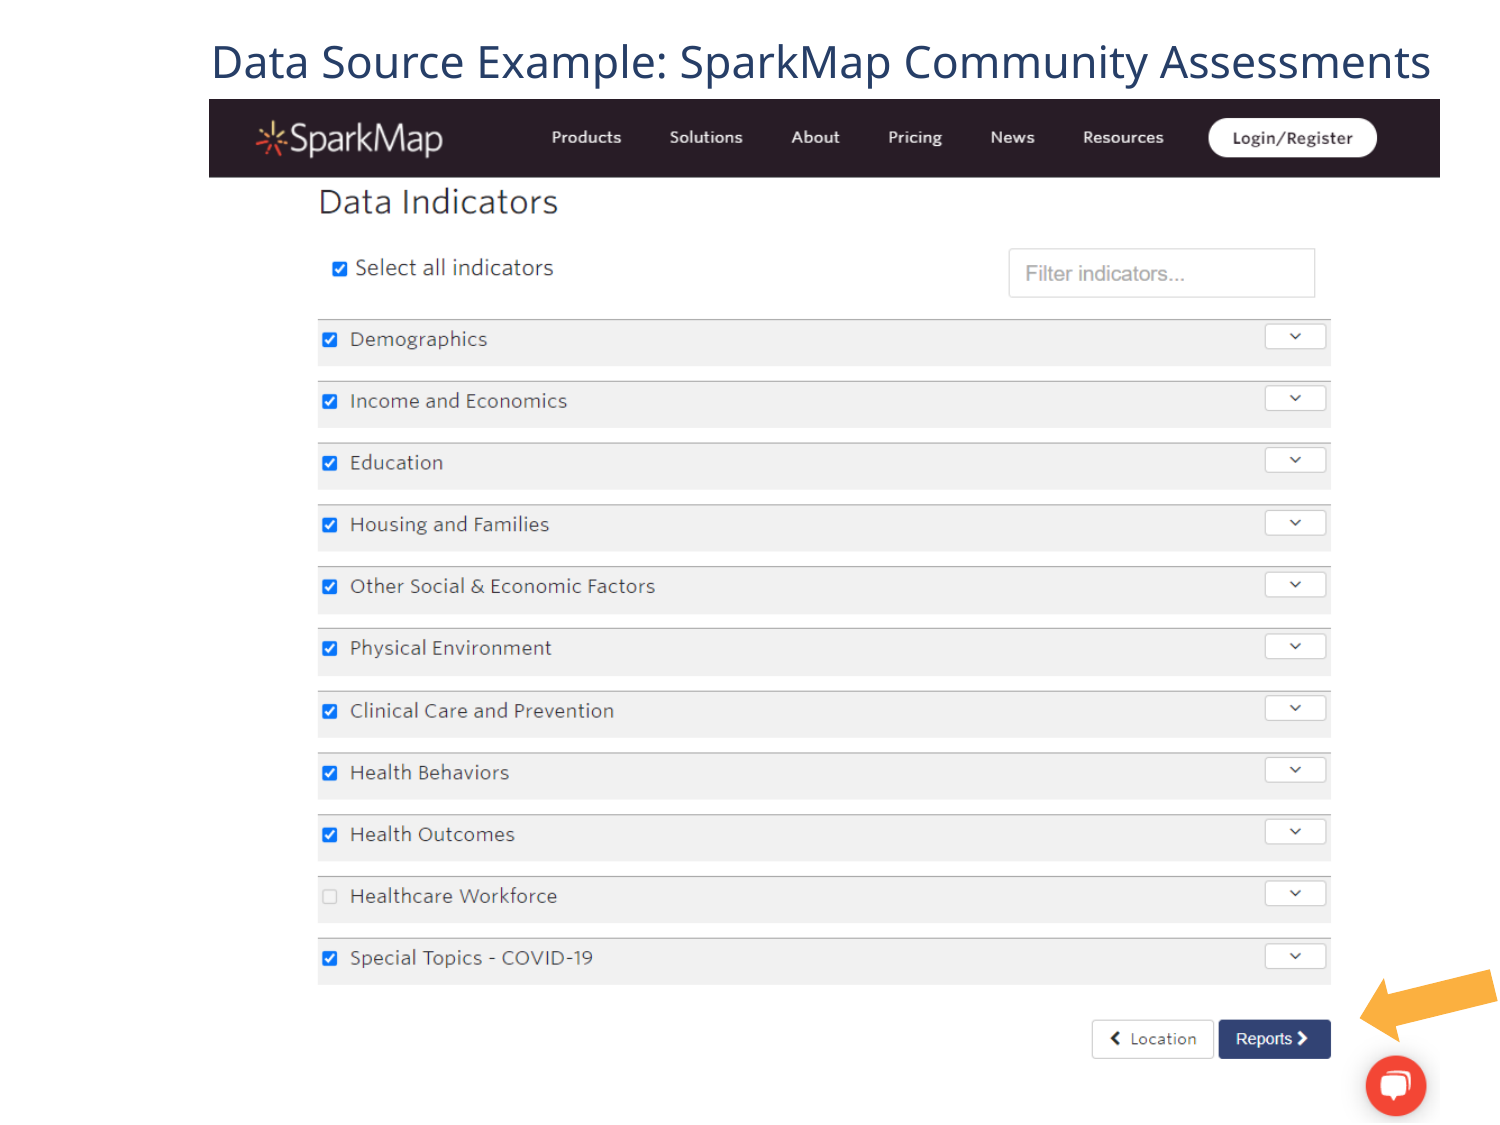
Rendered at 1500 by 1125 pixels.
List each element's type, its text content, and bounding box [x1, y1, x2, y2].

text_box Data Source Example: SparkMap Community Assessments [196, 33, 1453, 126]
text_box [1440, 969, 1498, 1016]
picture [209, 99, 1440, 1123]
